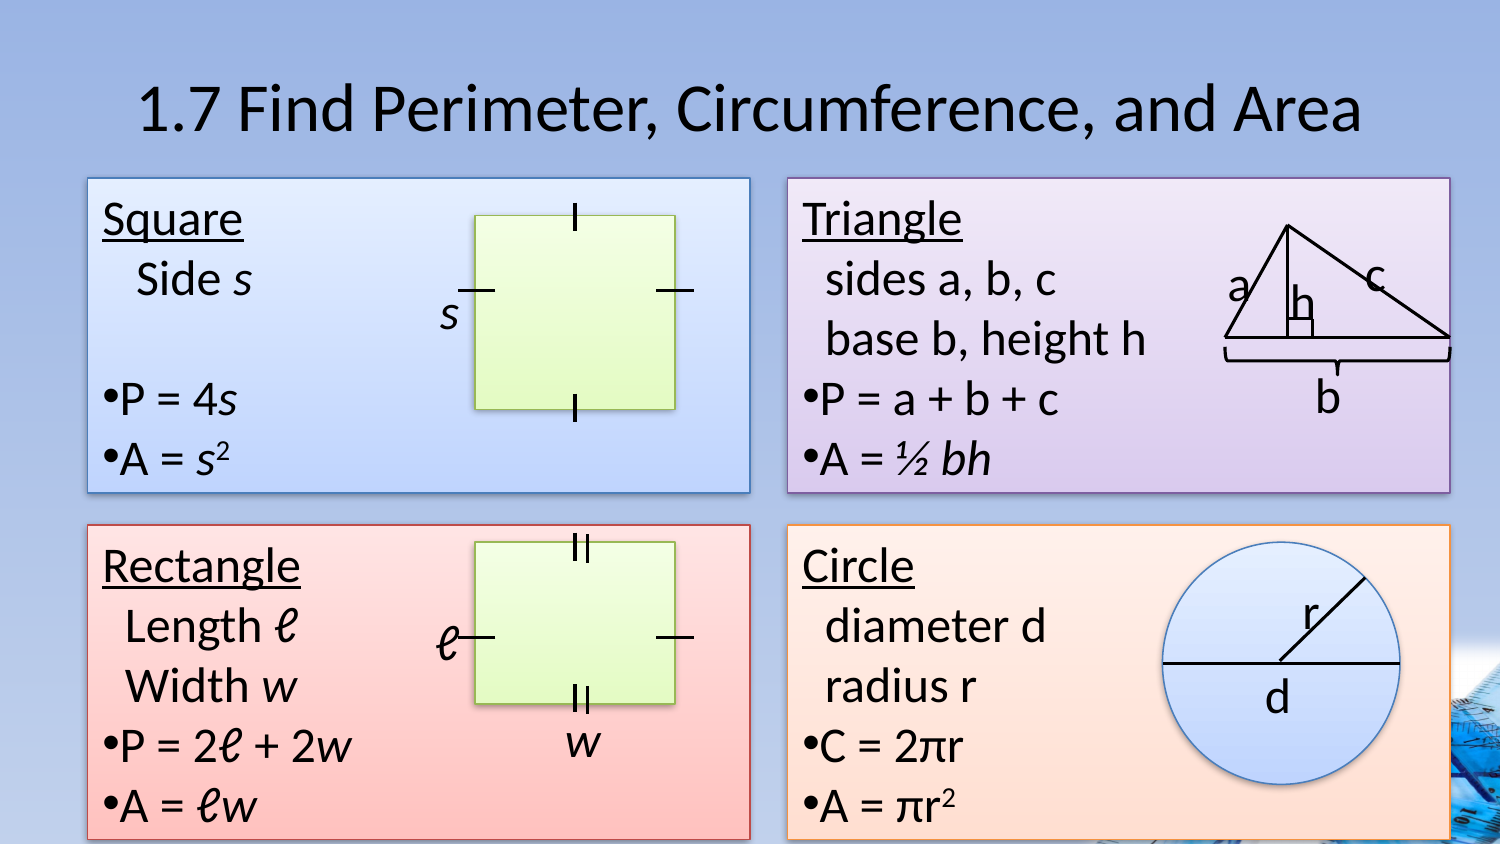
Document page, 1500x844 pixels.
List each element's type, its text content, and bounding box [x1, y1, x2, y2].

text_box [87, 524, 751, 844]
title 1.7 Find Perimeter, Circumference, and Area [75, 33, 1425, 175]
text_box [87, 177, 751, 497]
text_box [787, 524, 1451, 844]
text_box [787, 177, 1451, 497]
picture [1451, 825, 1468, 831]
picture [1451, 656, 1500, 838]
